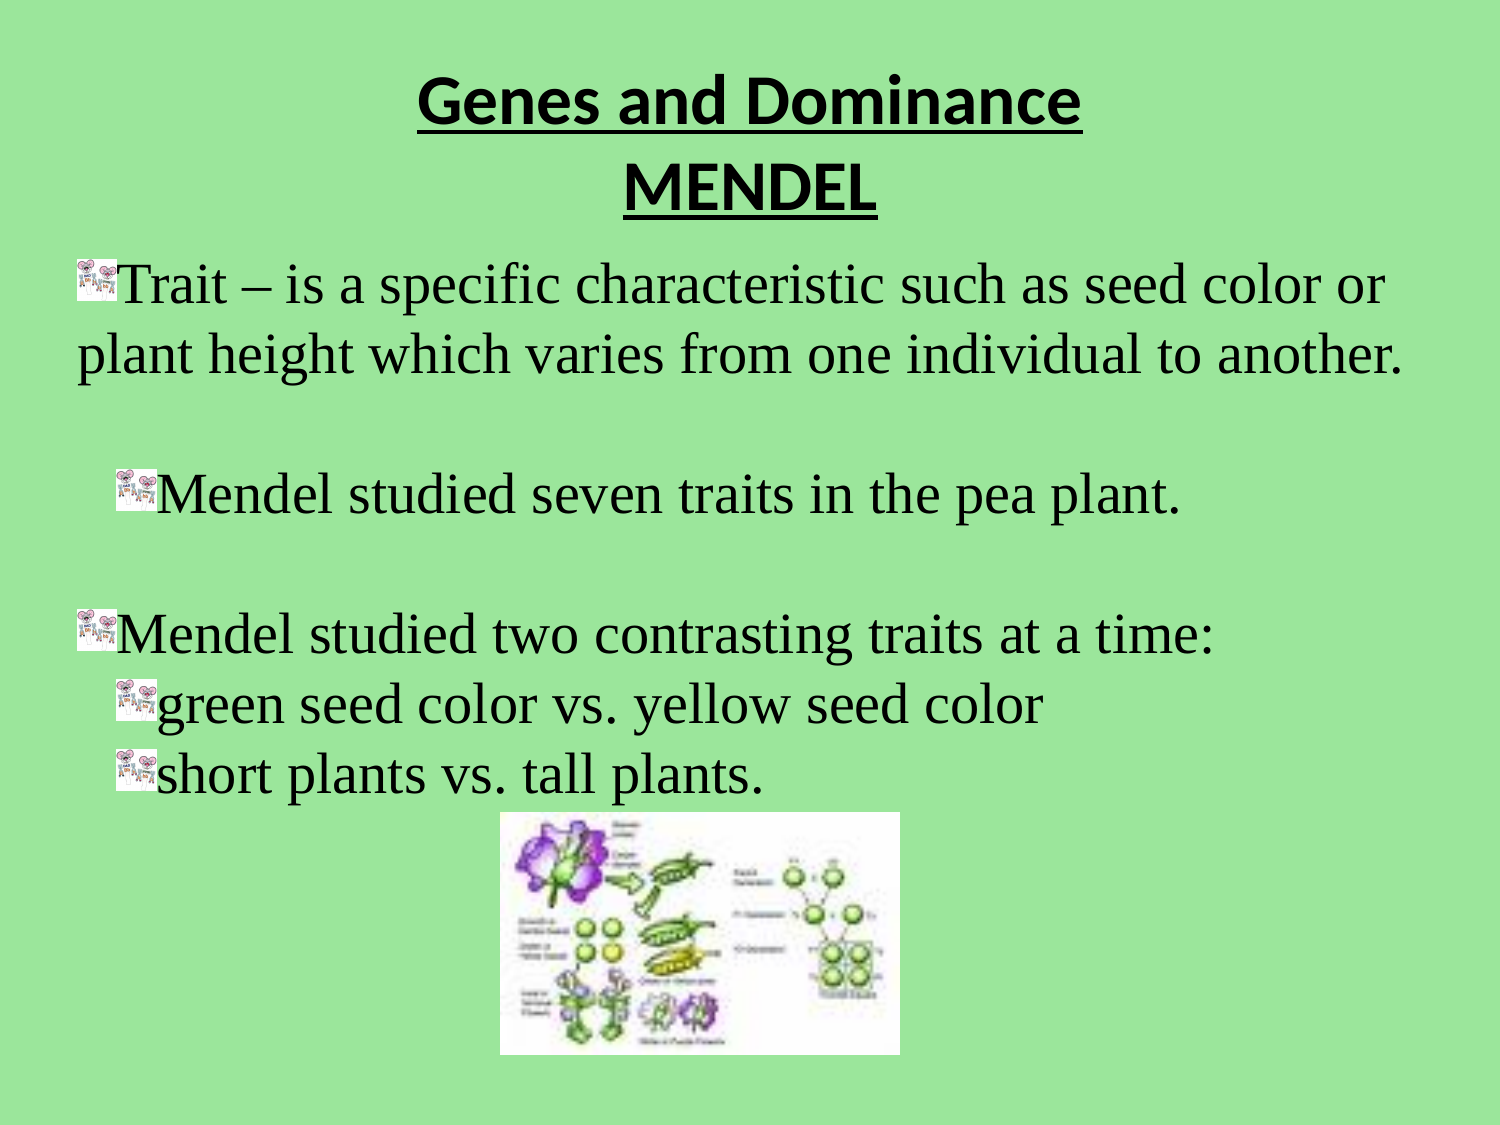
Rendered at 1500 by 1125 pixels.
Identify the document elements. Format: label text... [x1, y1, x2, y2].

picture [499, 811, 901, 1055]
picture [77, 259, 117, 301]
text_box Trait – is a specific characteristic such as seed color or plant height which varies from one individual to another. Mendel studied seven traits in the pea plant. Mendel studied two contrasting traits at a time: green seed color vs. yellow seed color short plants vs. tall plants. [62, 237, 1438, 813]
title Genes and Dominance MENDEL [75, 45, 1425, 233]
picture [116, 469, 157, 511]
picture [116, 679, 157, 721]
picture [116, 749, 157, 791]
picture [77, 609, 117, 651]
